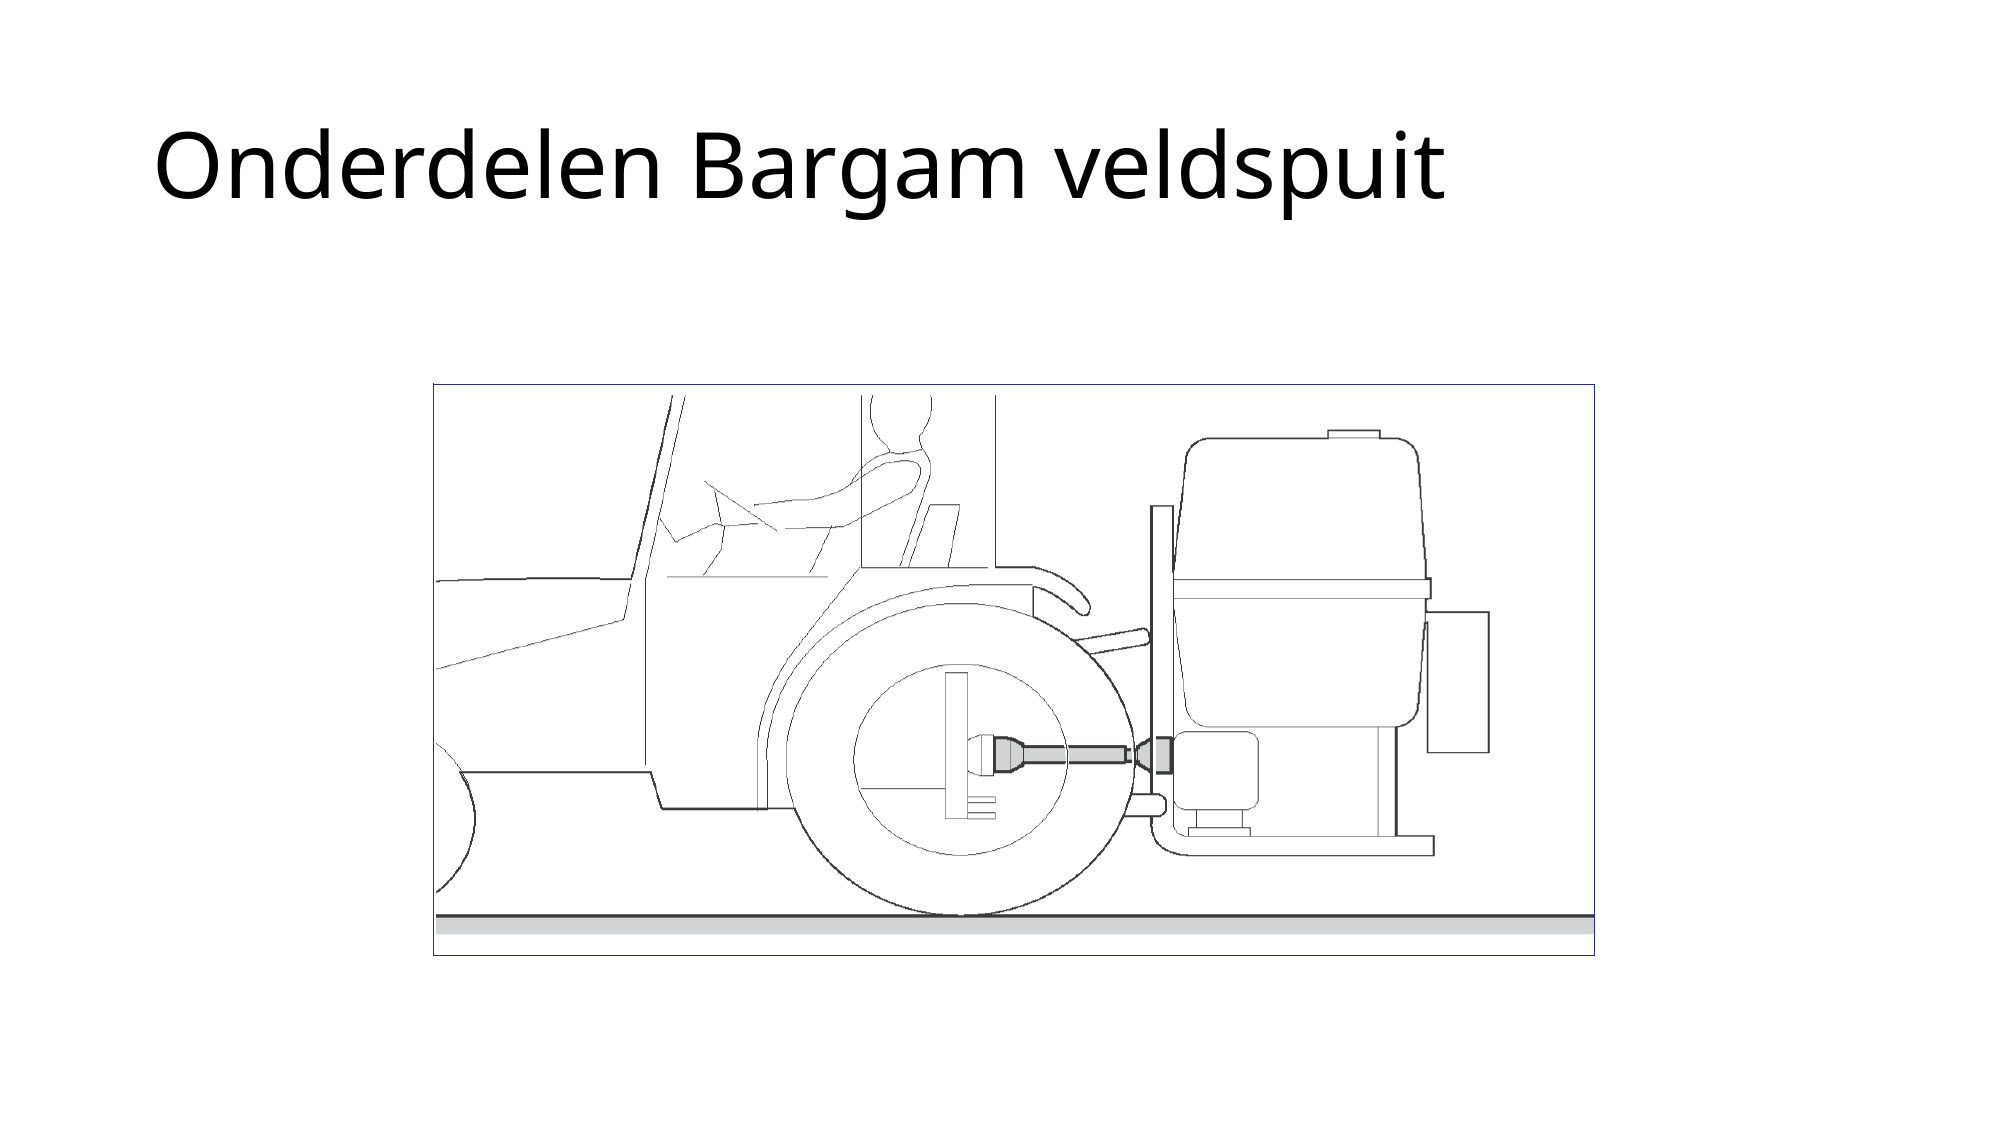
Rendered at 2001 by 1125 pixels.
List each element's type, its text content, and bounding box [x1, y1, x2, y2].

title Onderdelen Bargam veldspuit [137, 59, 1863, 278]
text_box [432, 383, 1595, 957]
